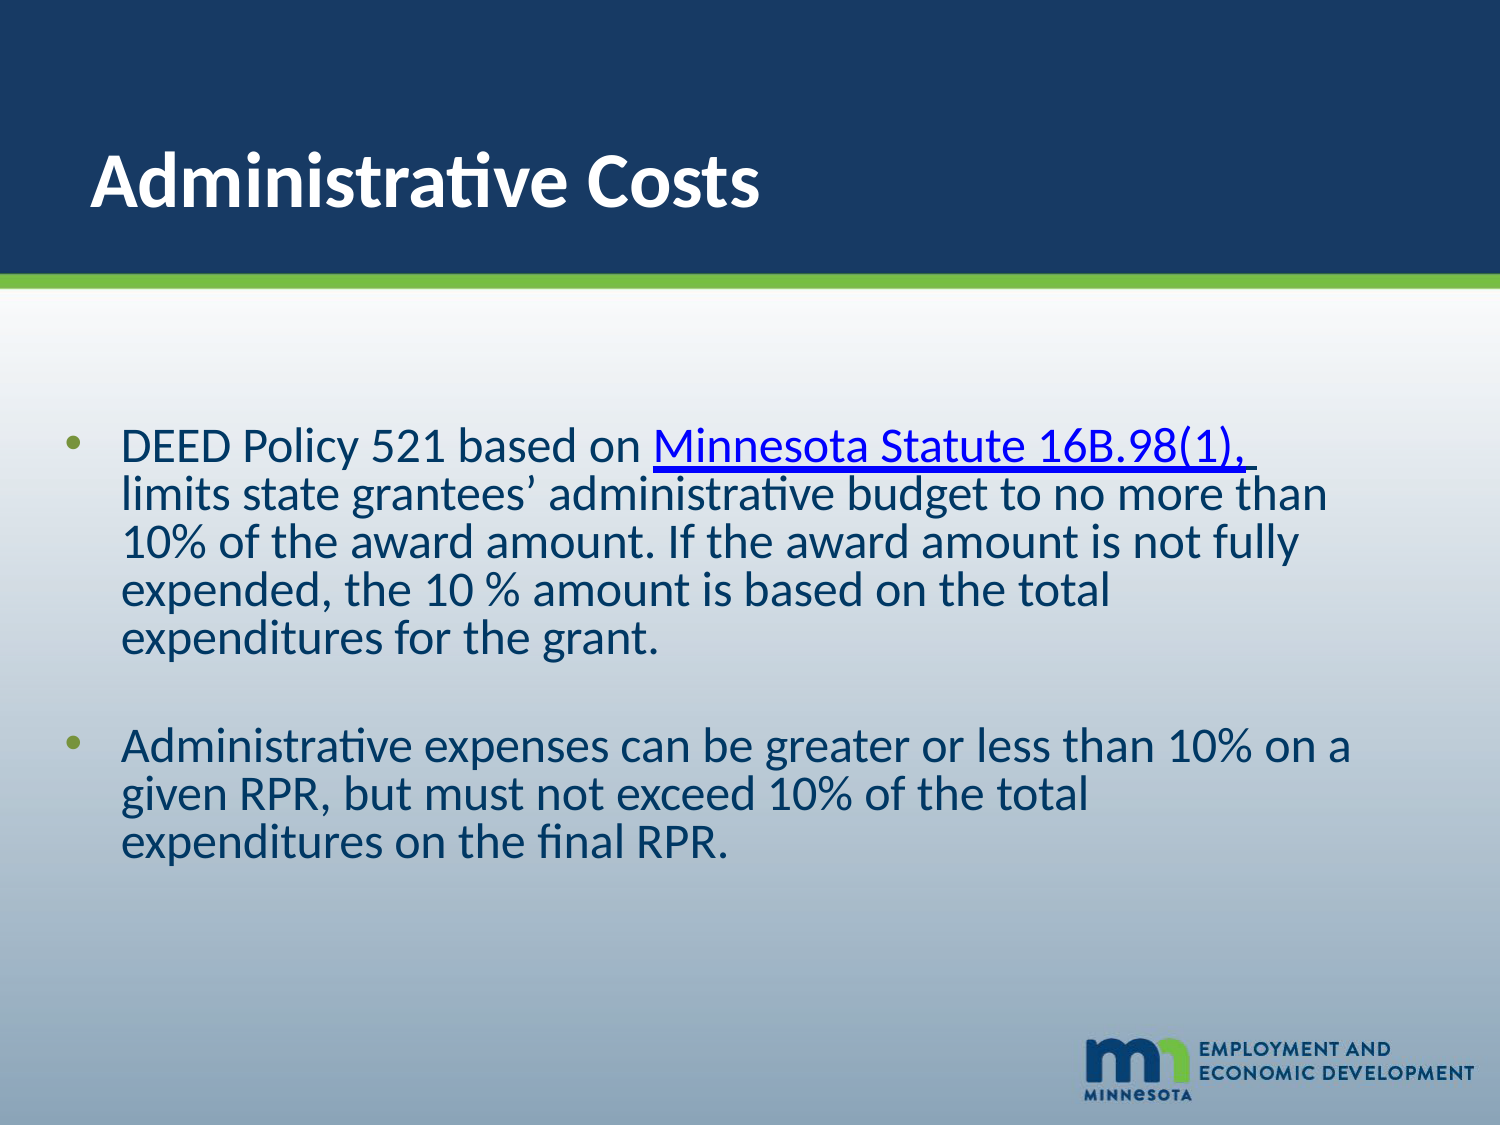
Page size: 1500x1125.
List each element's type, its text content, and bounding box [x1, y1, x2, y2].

text_box DEED Policy 521 based on Minnesota Statute 16B.98(1), limits state grantees’ administrative budget to no more than 10% of the award amount. If the award amount is not fully expended, the 10 % amount is based on the total expenditures for the grant. Administrative expenses can be greater or less than 10% on a given RPR, but must not exceed 10% of the total expenditures on the final RPR. [62, 412, 1362, 869]
title Administrative Costs [87, 126, 767, 317]
picture [0, 0, 1500, 1125]
